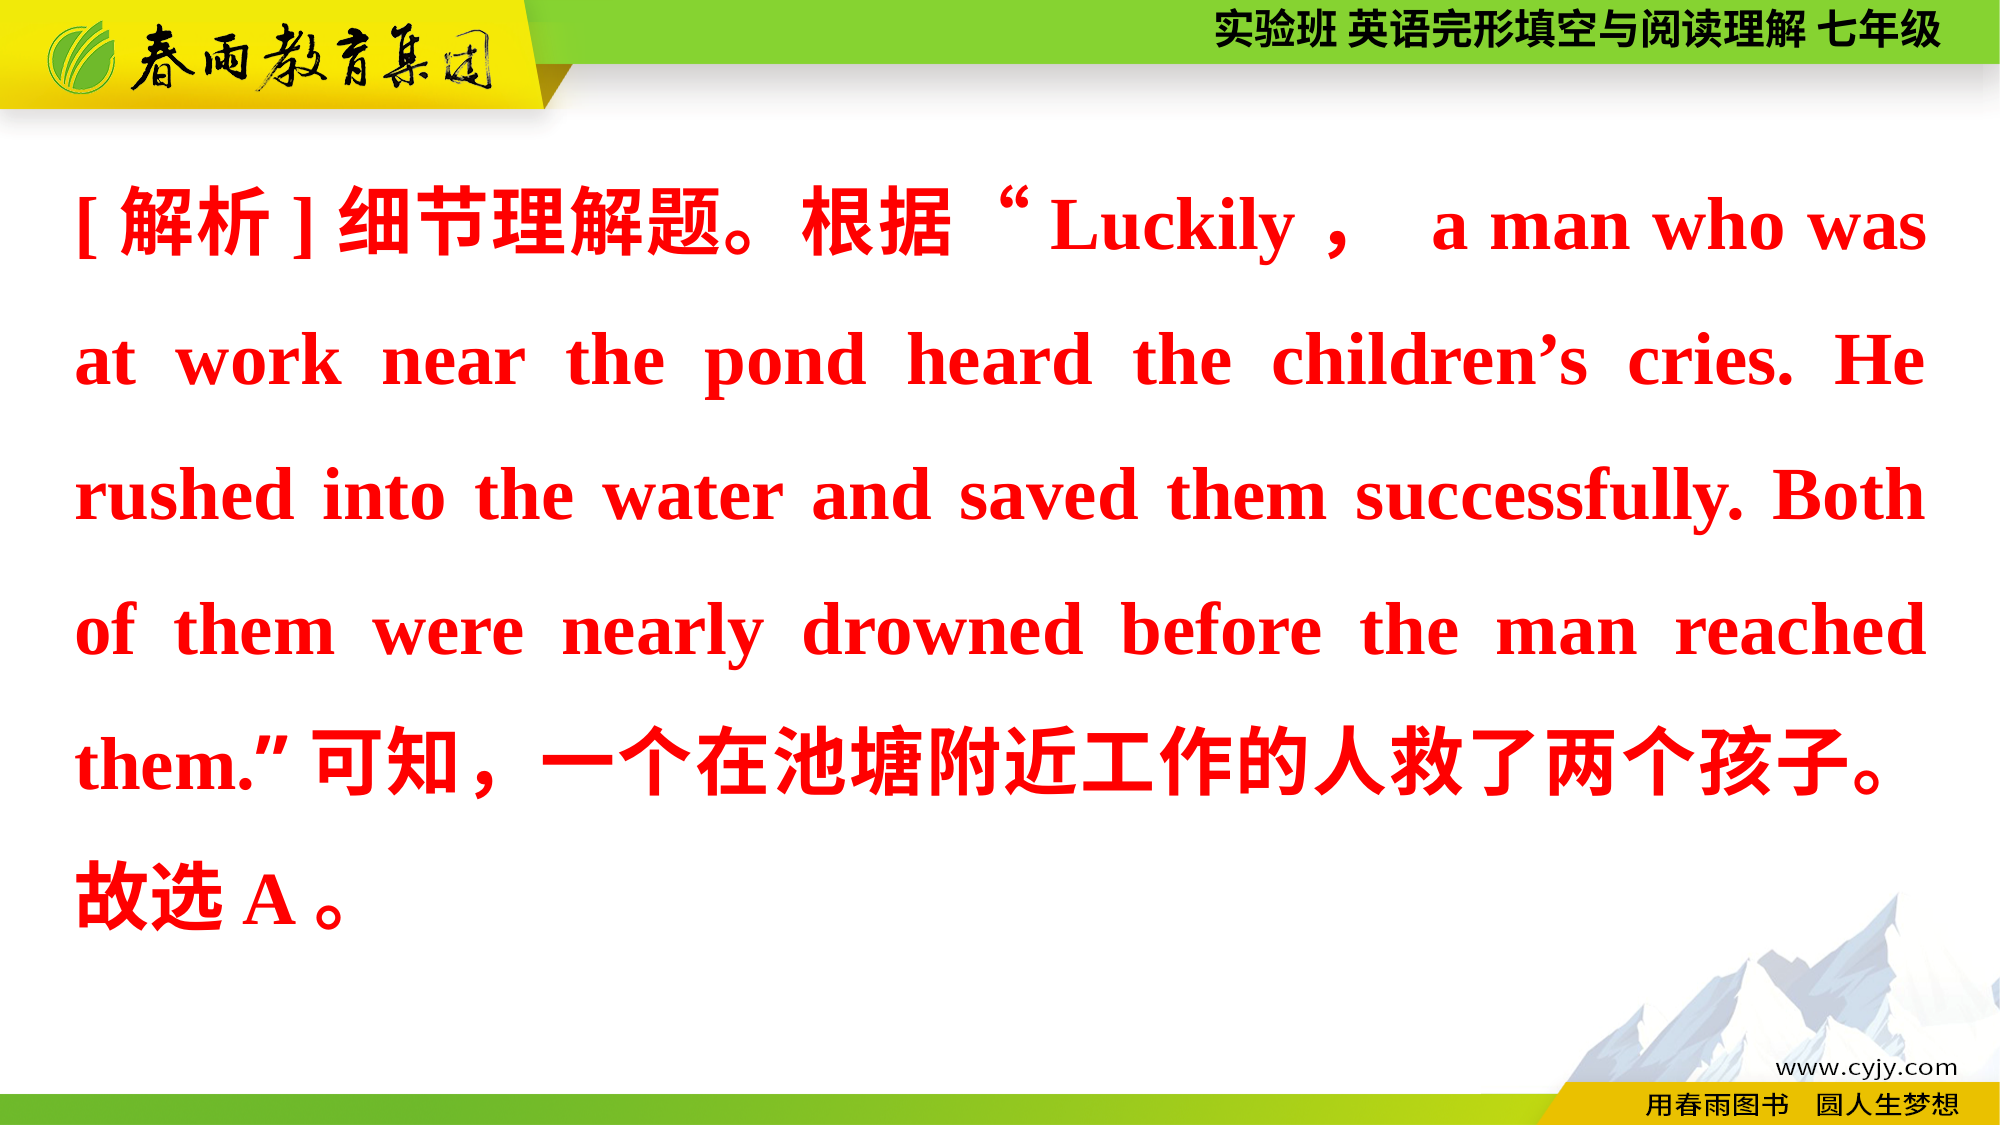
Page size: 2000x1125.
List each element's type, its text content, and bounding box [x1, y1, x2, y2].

list [解析]细节理解题。根据“Luckily， a man who was at work near the pond heard the children’s cries. He rushed into the water and saved them successfully. Both of them were nearly drowned before the man reached them.”可知，一个在池塘附近工作的人救了两个孩子。故选A。 [59, 122, 1944, 802]
picture [0, 0, 2000, 1125]
